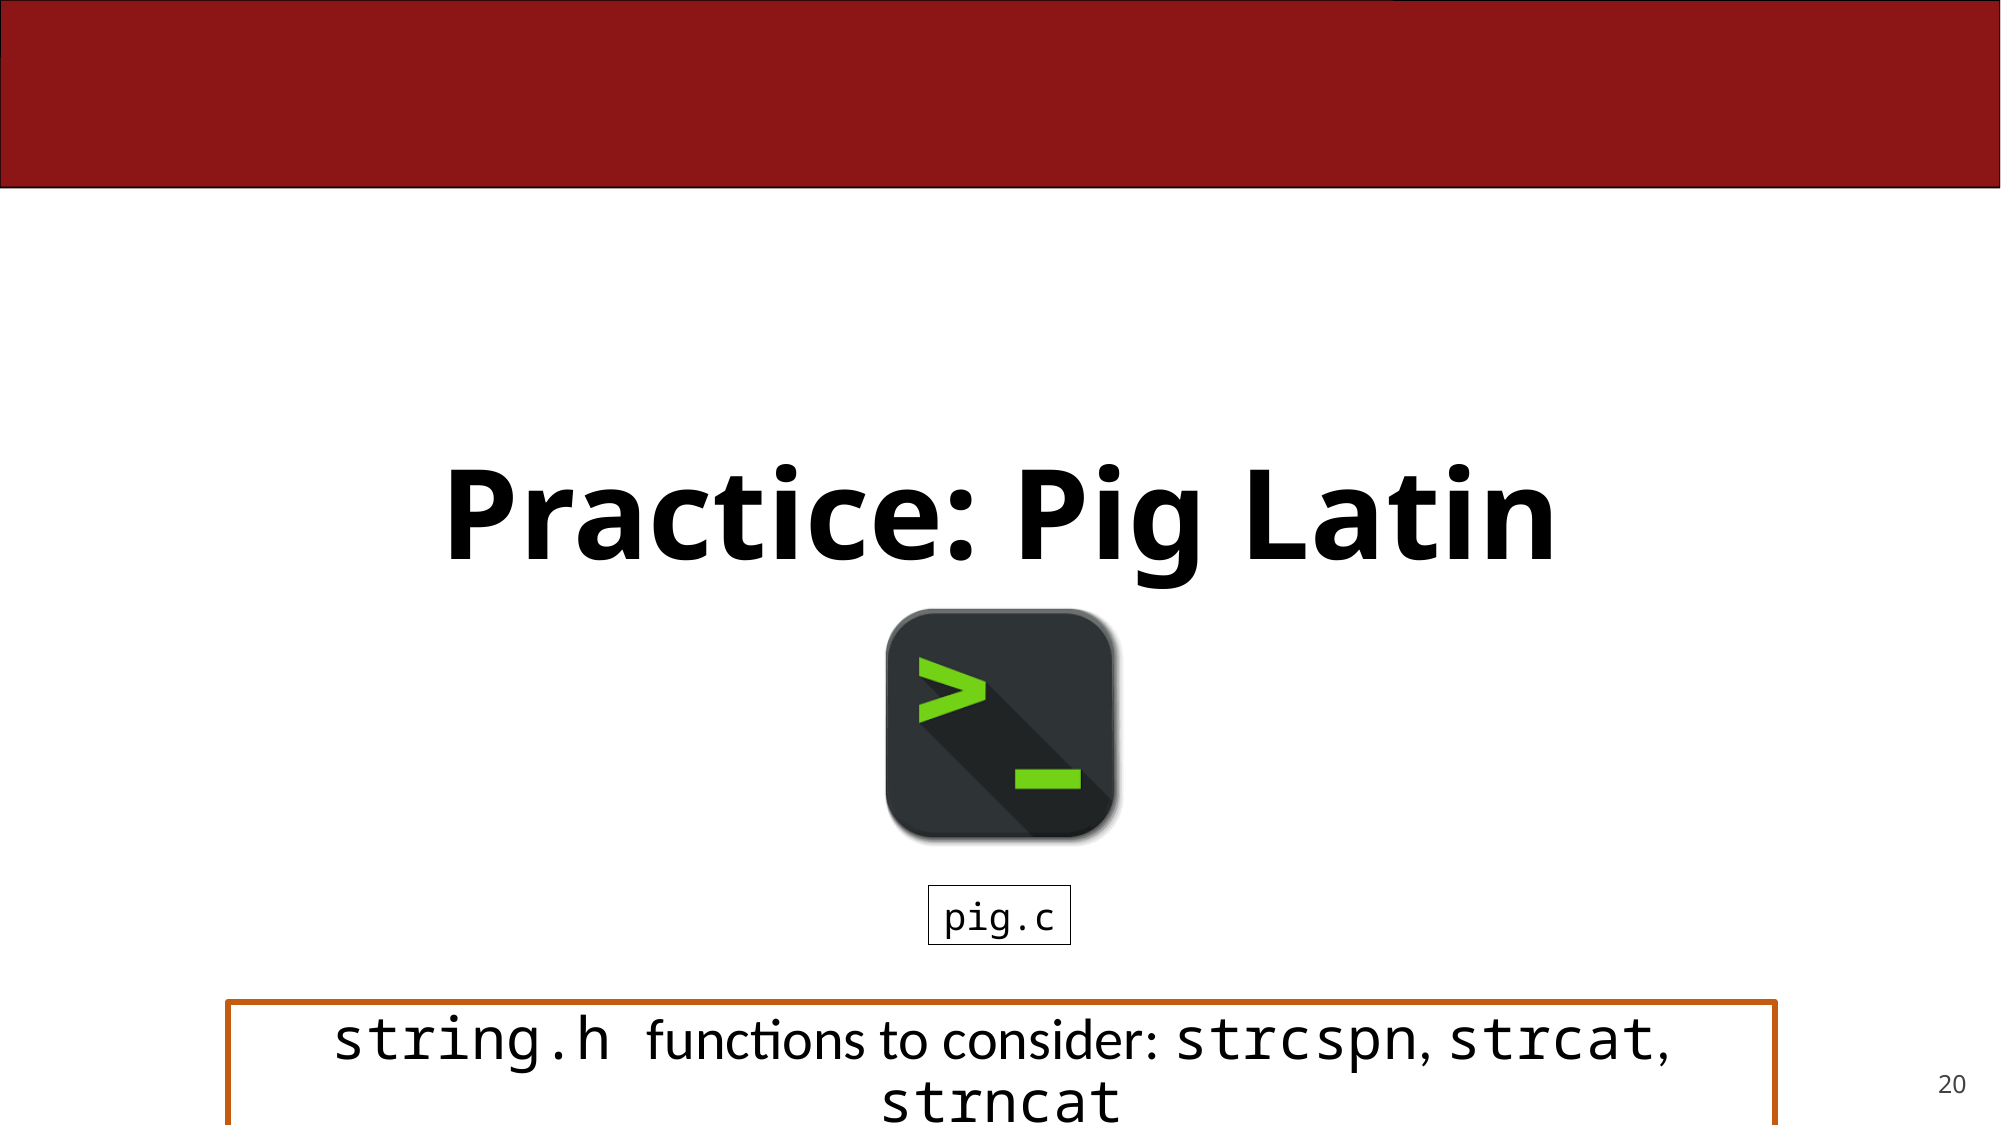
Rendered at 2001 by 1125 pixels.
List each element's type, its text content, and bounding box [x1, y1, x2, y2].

text_box pig.c [928, 885, 1071, 945]
text_box string.h functions to consider: strcspn, strcat, strncat [227, 1001, 1775, 1125]
title Practice: Pig Latin [102, 284, 1900, 753]
picture [876, 599, 1124, 848]
